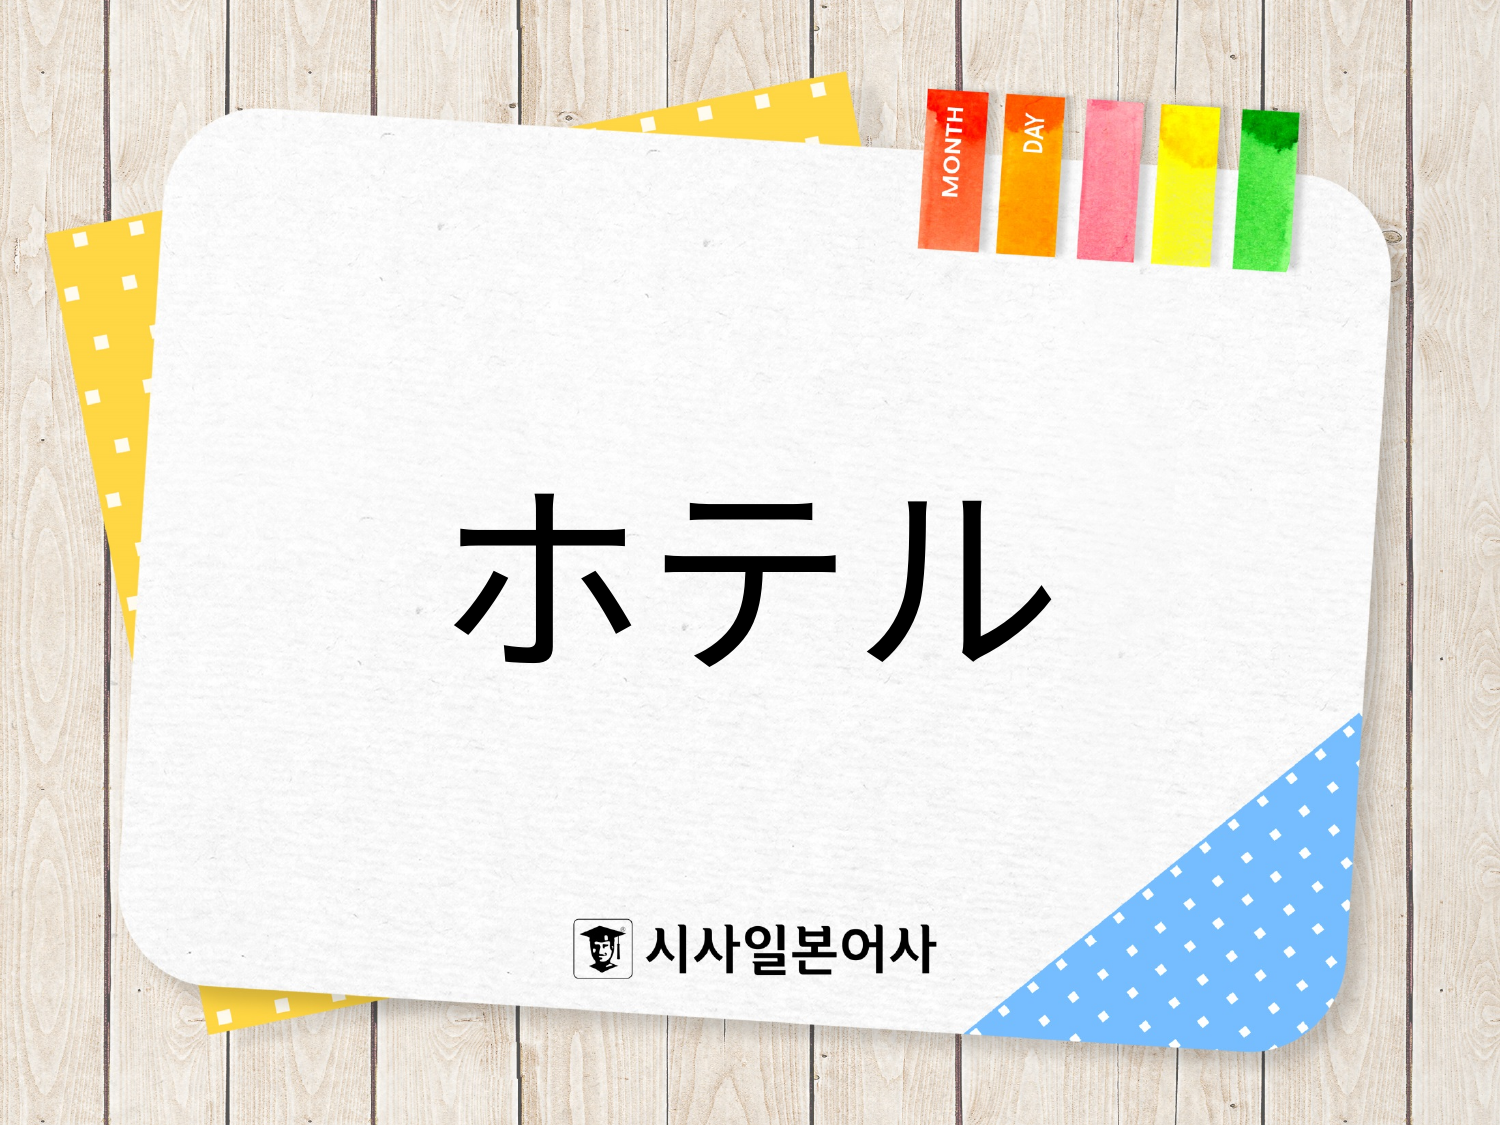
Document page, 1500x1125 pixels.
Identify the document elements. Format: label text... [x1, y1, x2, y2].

title ホテル [75, 338, 1425, 811]
picture [0, 0, 1500, 1125]
